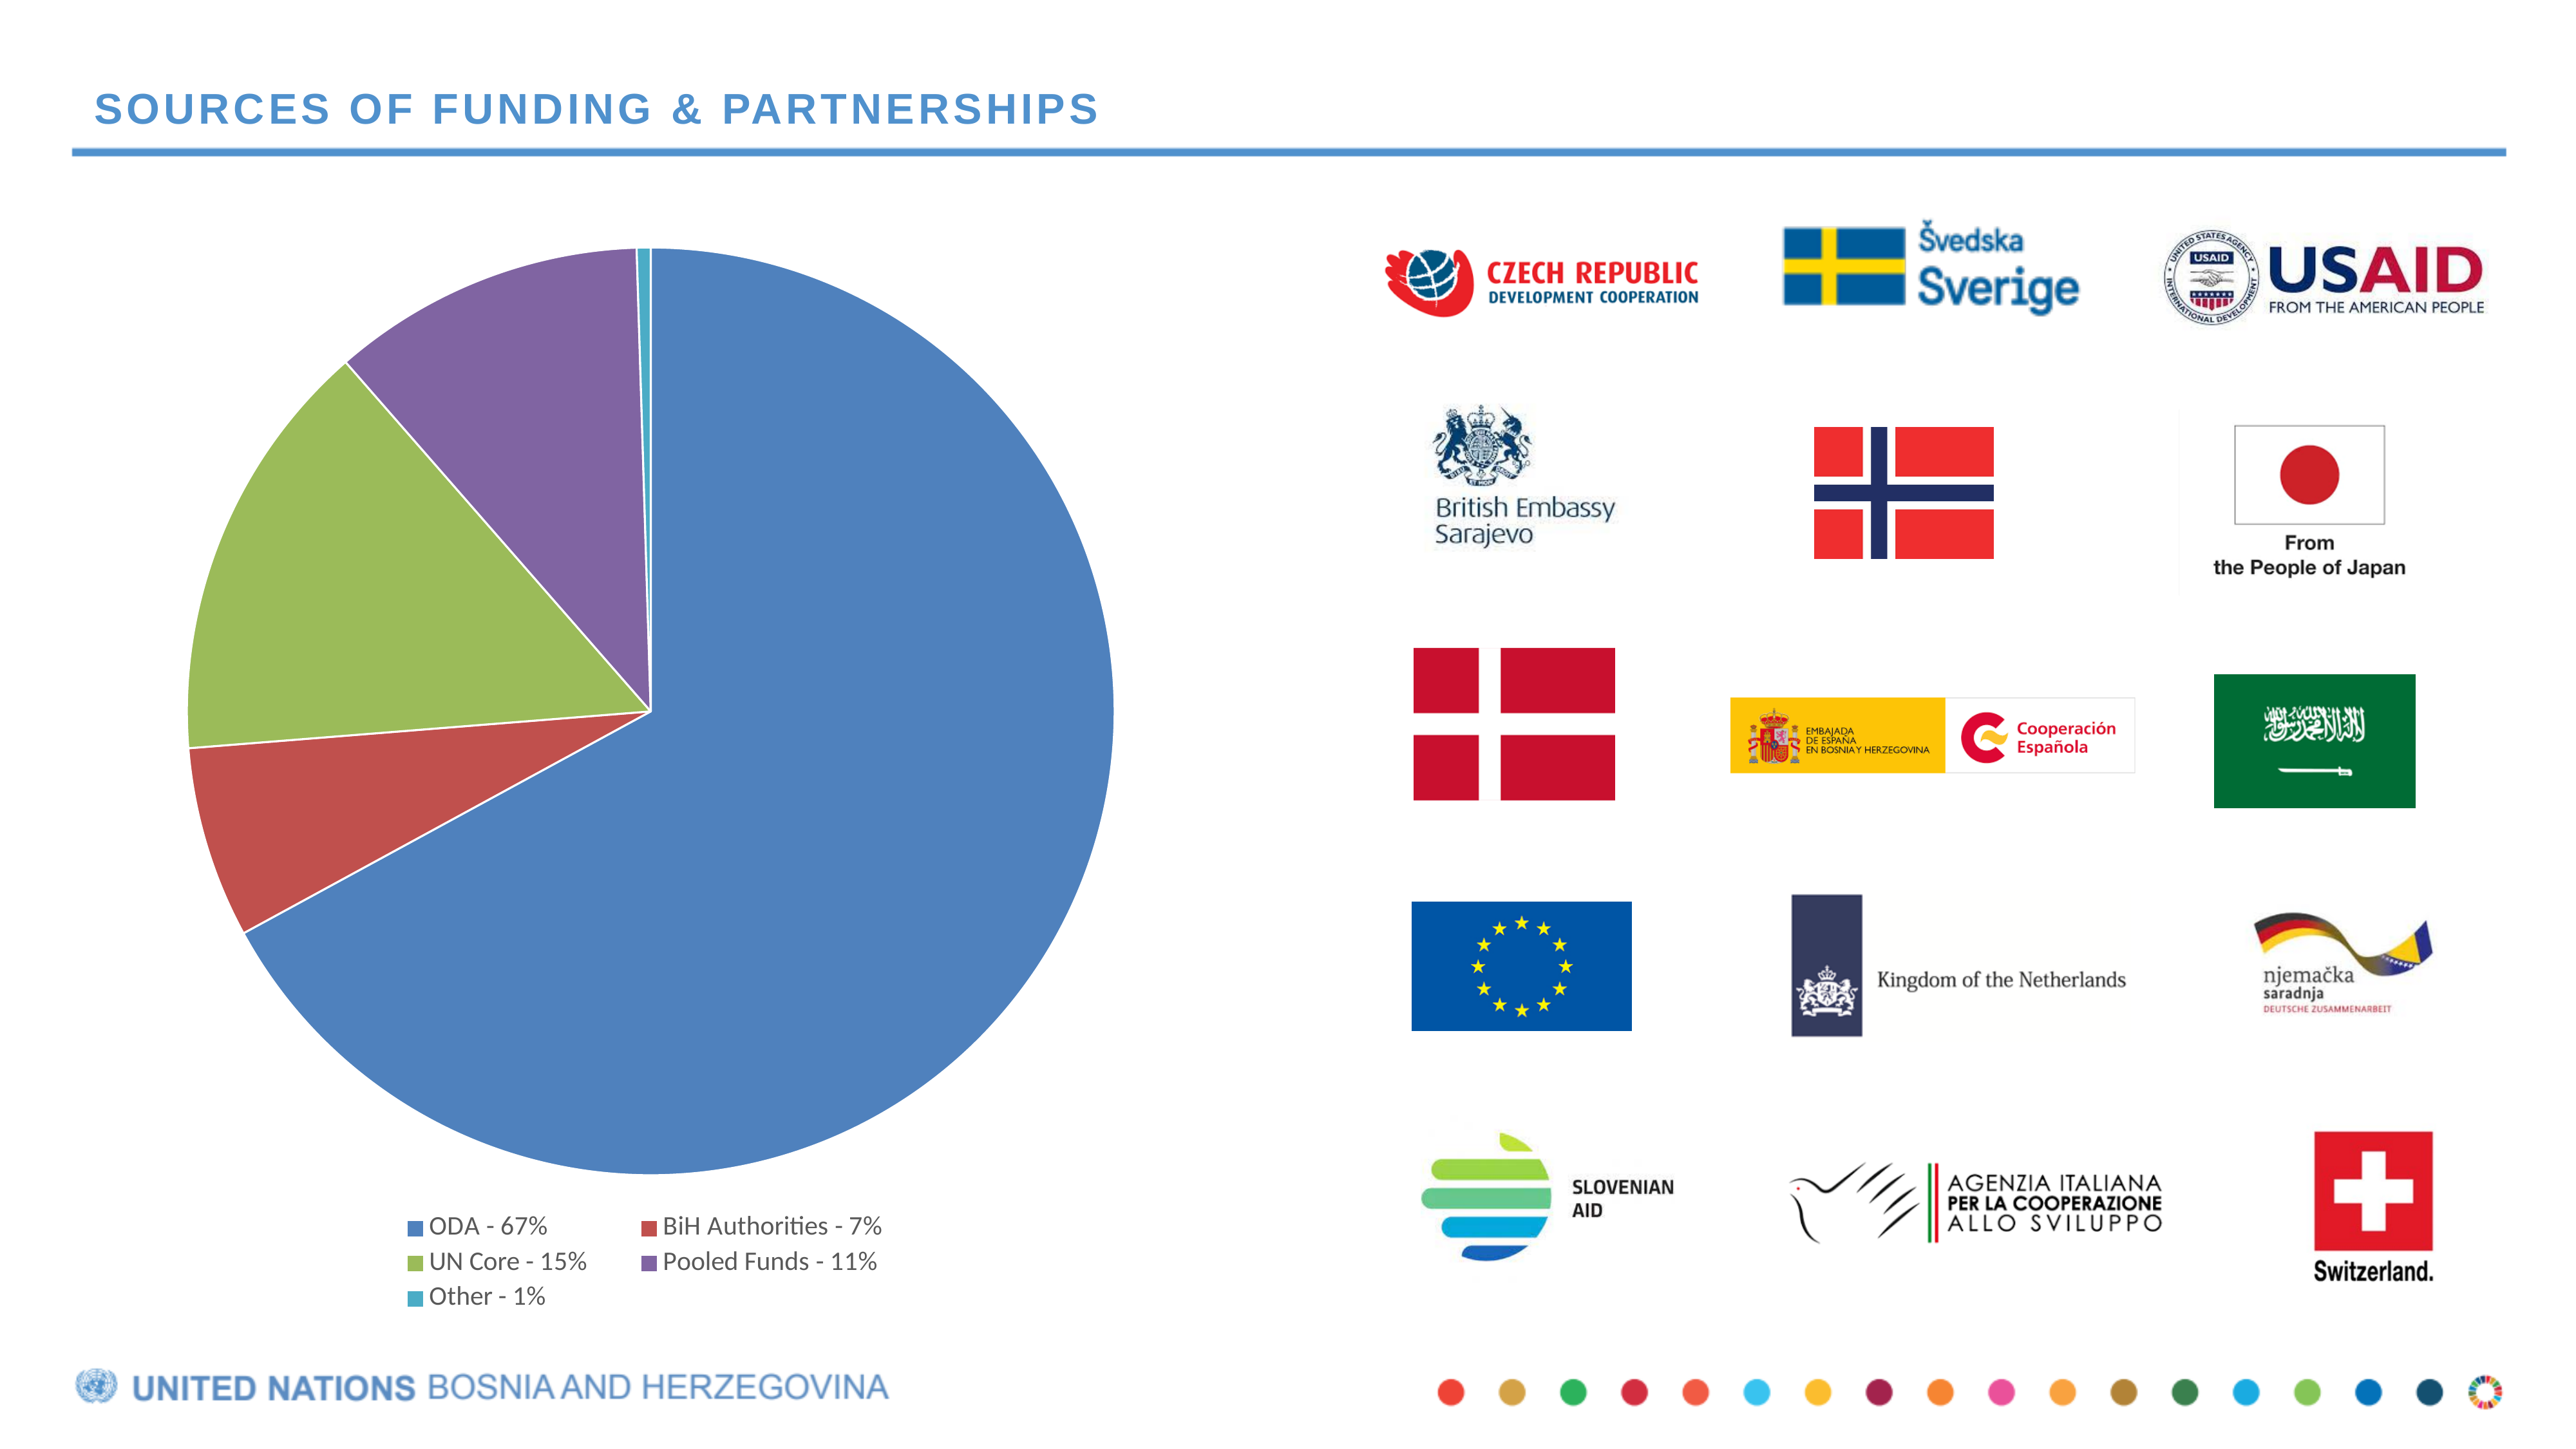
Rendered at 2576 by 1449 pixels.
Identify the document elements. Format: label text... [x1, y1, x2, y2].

picture [1774, 1148, 2180, 1257]
picture [1421, 1115, 1675, 1283]
picture [2213, 674, 2416, 809]
picture [1730, 696, 2136, 774]
picture [1814, 427, 1994, 559]
title Sources of funding & partnerships [93, 27, 2468, 187]
picture [2179, 406, 2439, 600]
picture [2150, 201, 2507, 345]
picture [2293, 1110, 2455, 1303]
picture [1786, 890, 2131, 1042]
picture [1368, 229, 1727, 329]
picture [1411, 901, 1632, 1031]
picture [2213, 873, 2476, 1063]
chart [0, 185, 1365, 1349]
picture [1388, 348, 1649, 609]
picture [1772, 214, 2095, 323]
picture [1413, 648, 1615, 801]
